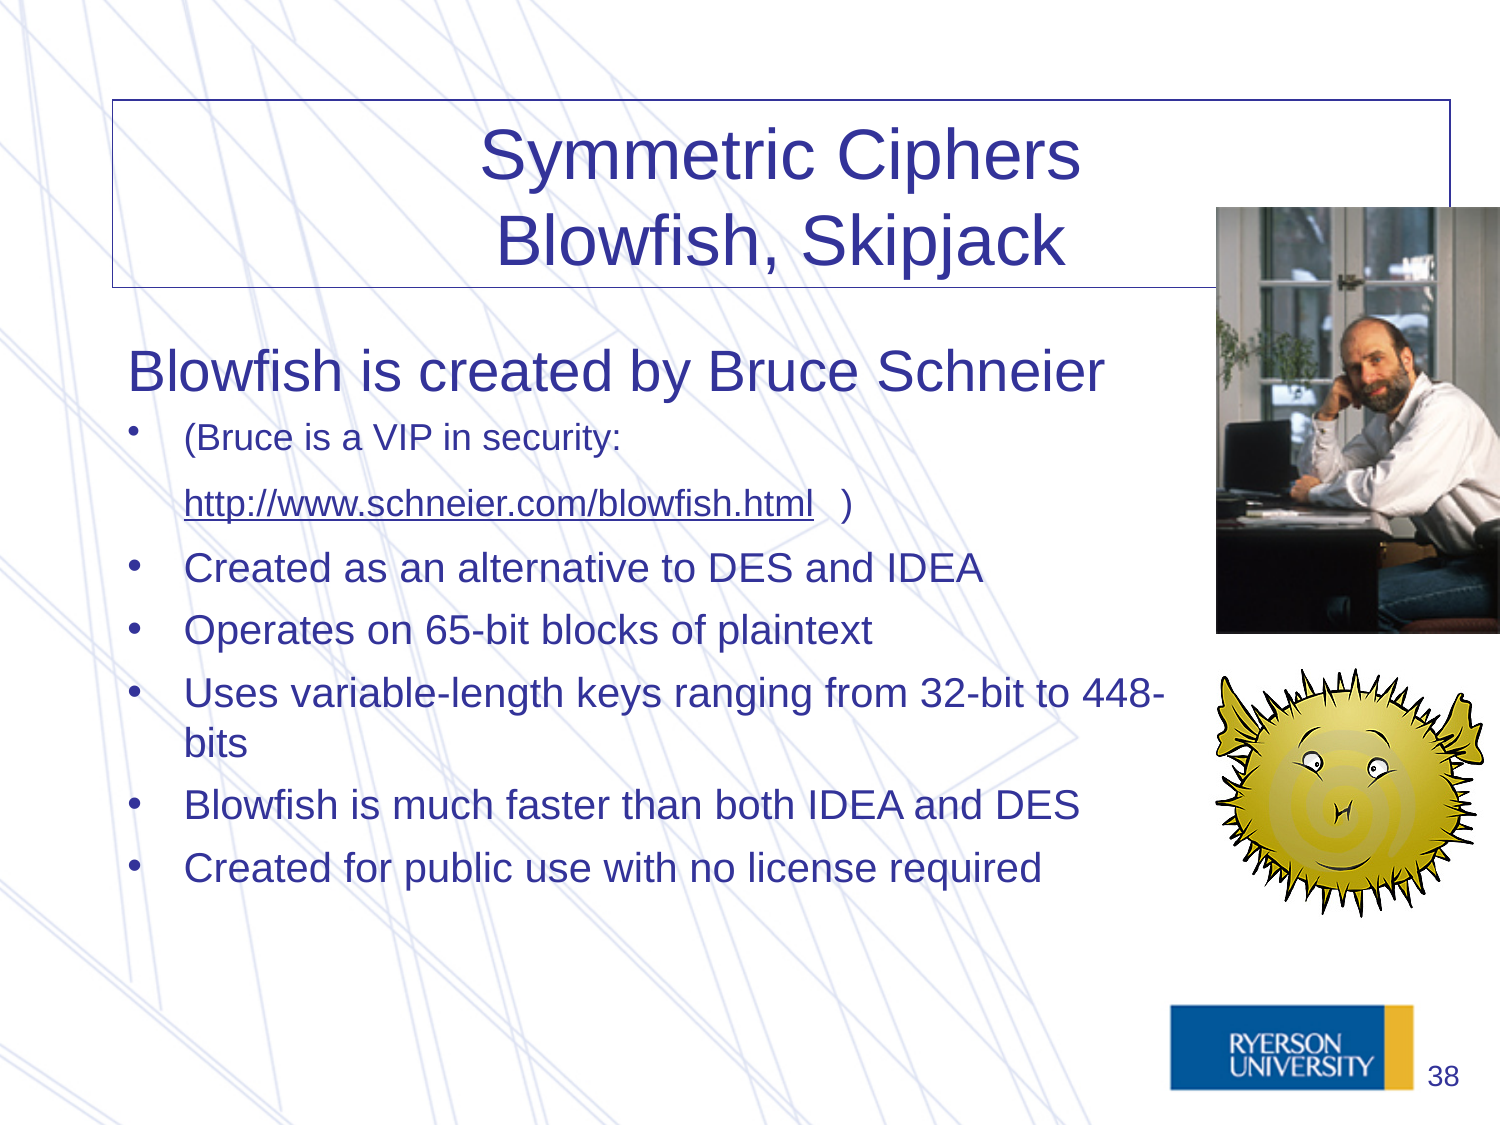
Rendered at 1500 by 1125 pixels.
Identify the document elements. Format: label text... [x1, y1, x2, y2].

title Symmetric Ciphers Blowfish, Skipjack [112, 99, 1451, 288]
list Blowfish is created by Bruce Schneier (Bruce is a VIP in security: http://www.schneier.com/blowfish.html )‏ Created as an alternative to DES and IDEA Operates on 65-bit blocks of plaintext Uses variable-length keys ranging from 32-bit to 448-bits Blowfish is much faster than both IDEA and DES Created for public use with no license required [112, 324, 1219, 1001]
slide_number 38 [1399, 1049, 1476, 1113]
picture [0, 0, 1500, 1125]
